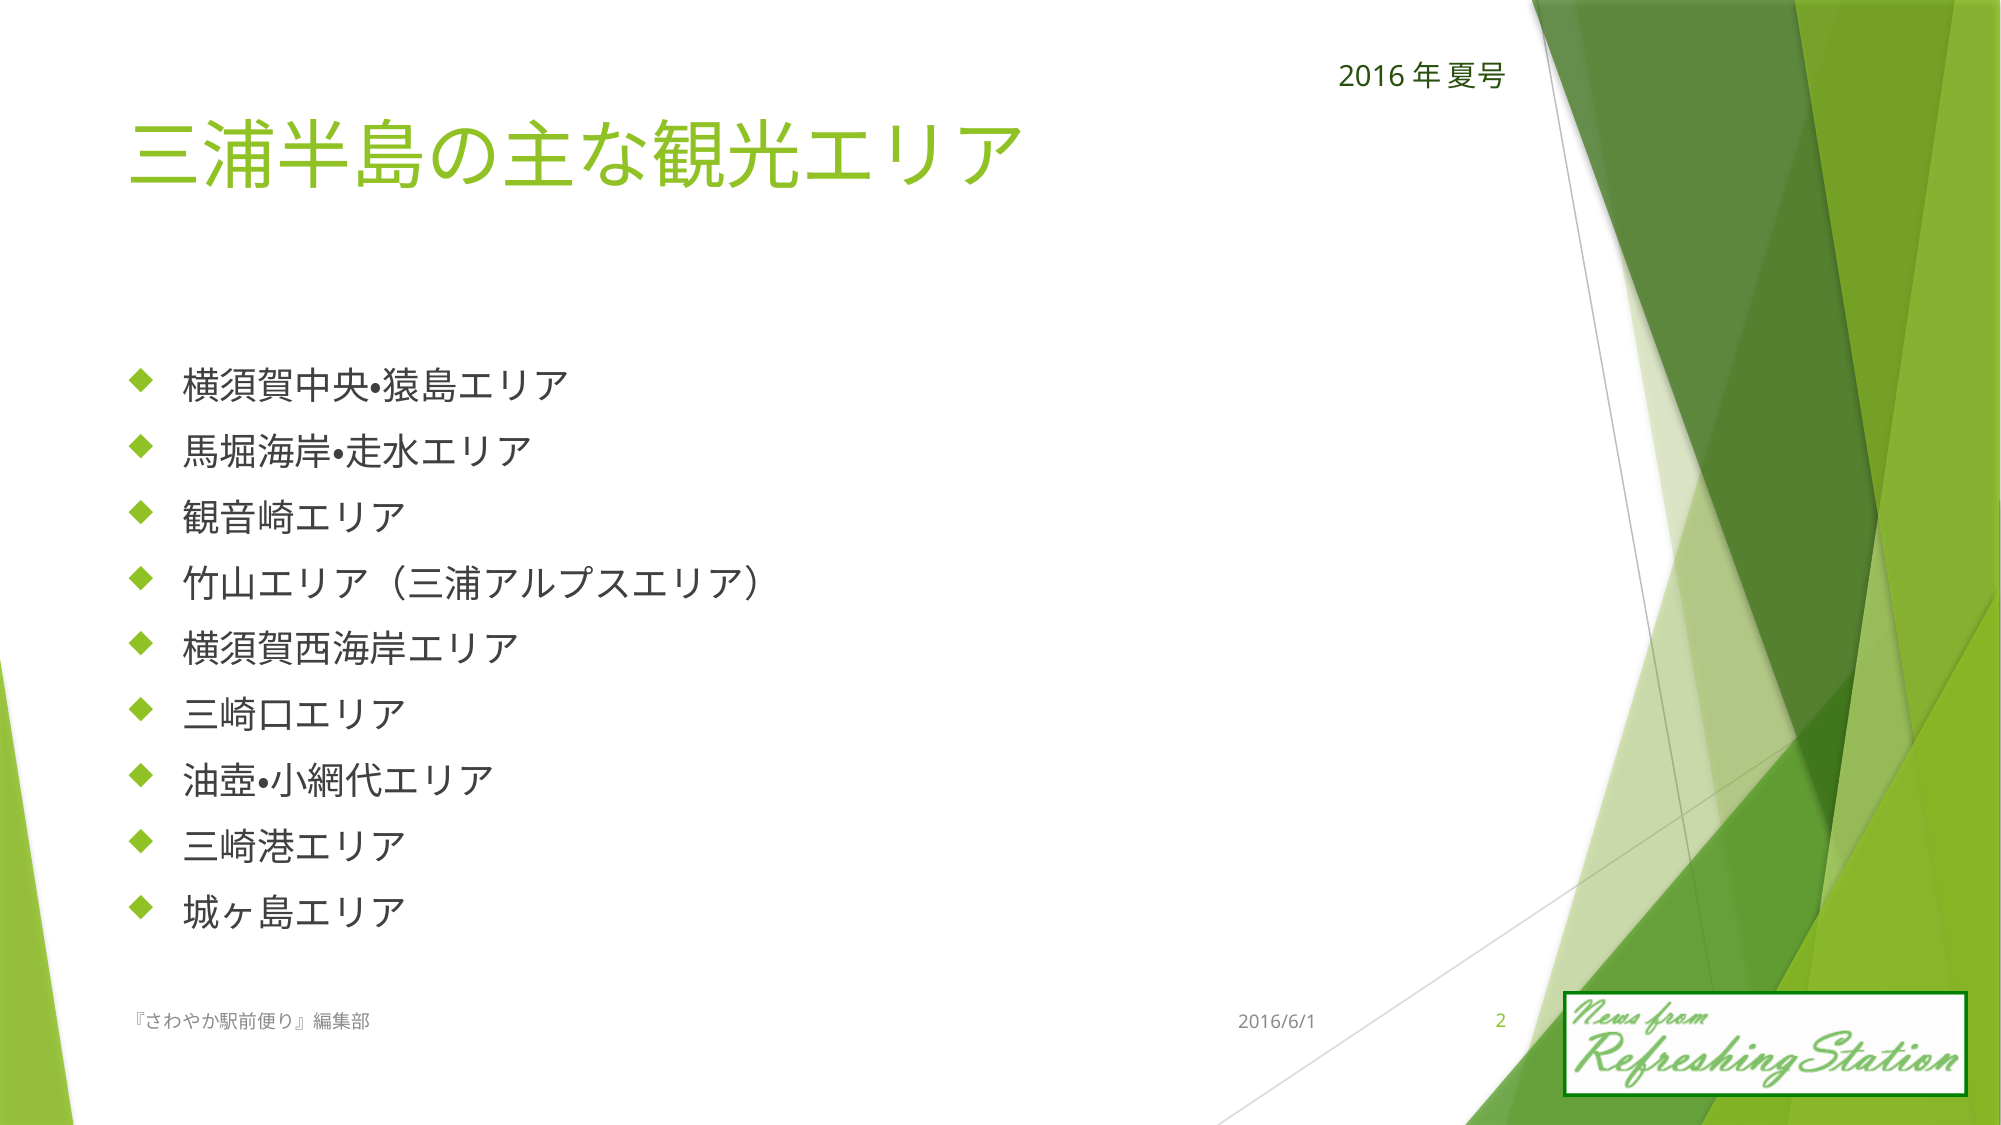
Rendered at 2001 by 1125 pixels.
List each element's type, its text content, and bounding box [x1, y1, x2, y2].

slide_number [1181, 991, 1332, 1051]
slide_number 1 [1409, 991, 1522, 1051]
footer 『さわやか駅前便り』編集部 [111, 991, 1145, 1051]
list 横須賀中央・猿島エリア 馬堀海岸・走水エリア 観音崎エリア 竹山エリア（三浦アルプスエリア） 横須賀西海岸エリア 三崎口エリア 油壺・小網代エリア 三崎港エリア 城ヶ島エリア [111, 354, 1522, 992]
picture [1563, 991, 1968, 1097]
title 三浦半島の主な観光エリア [111, 99, 1522, 317]
